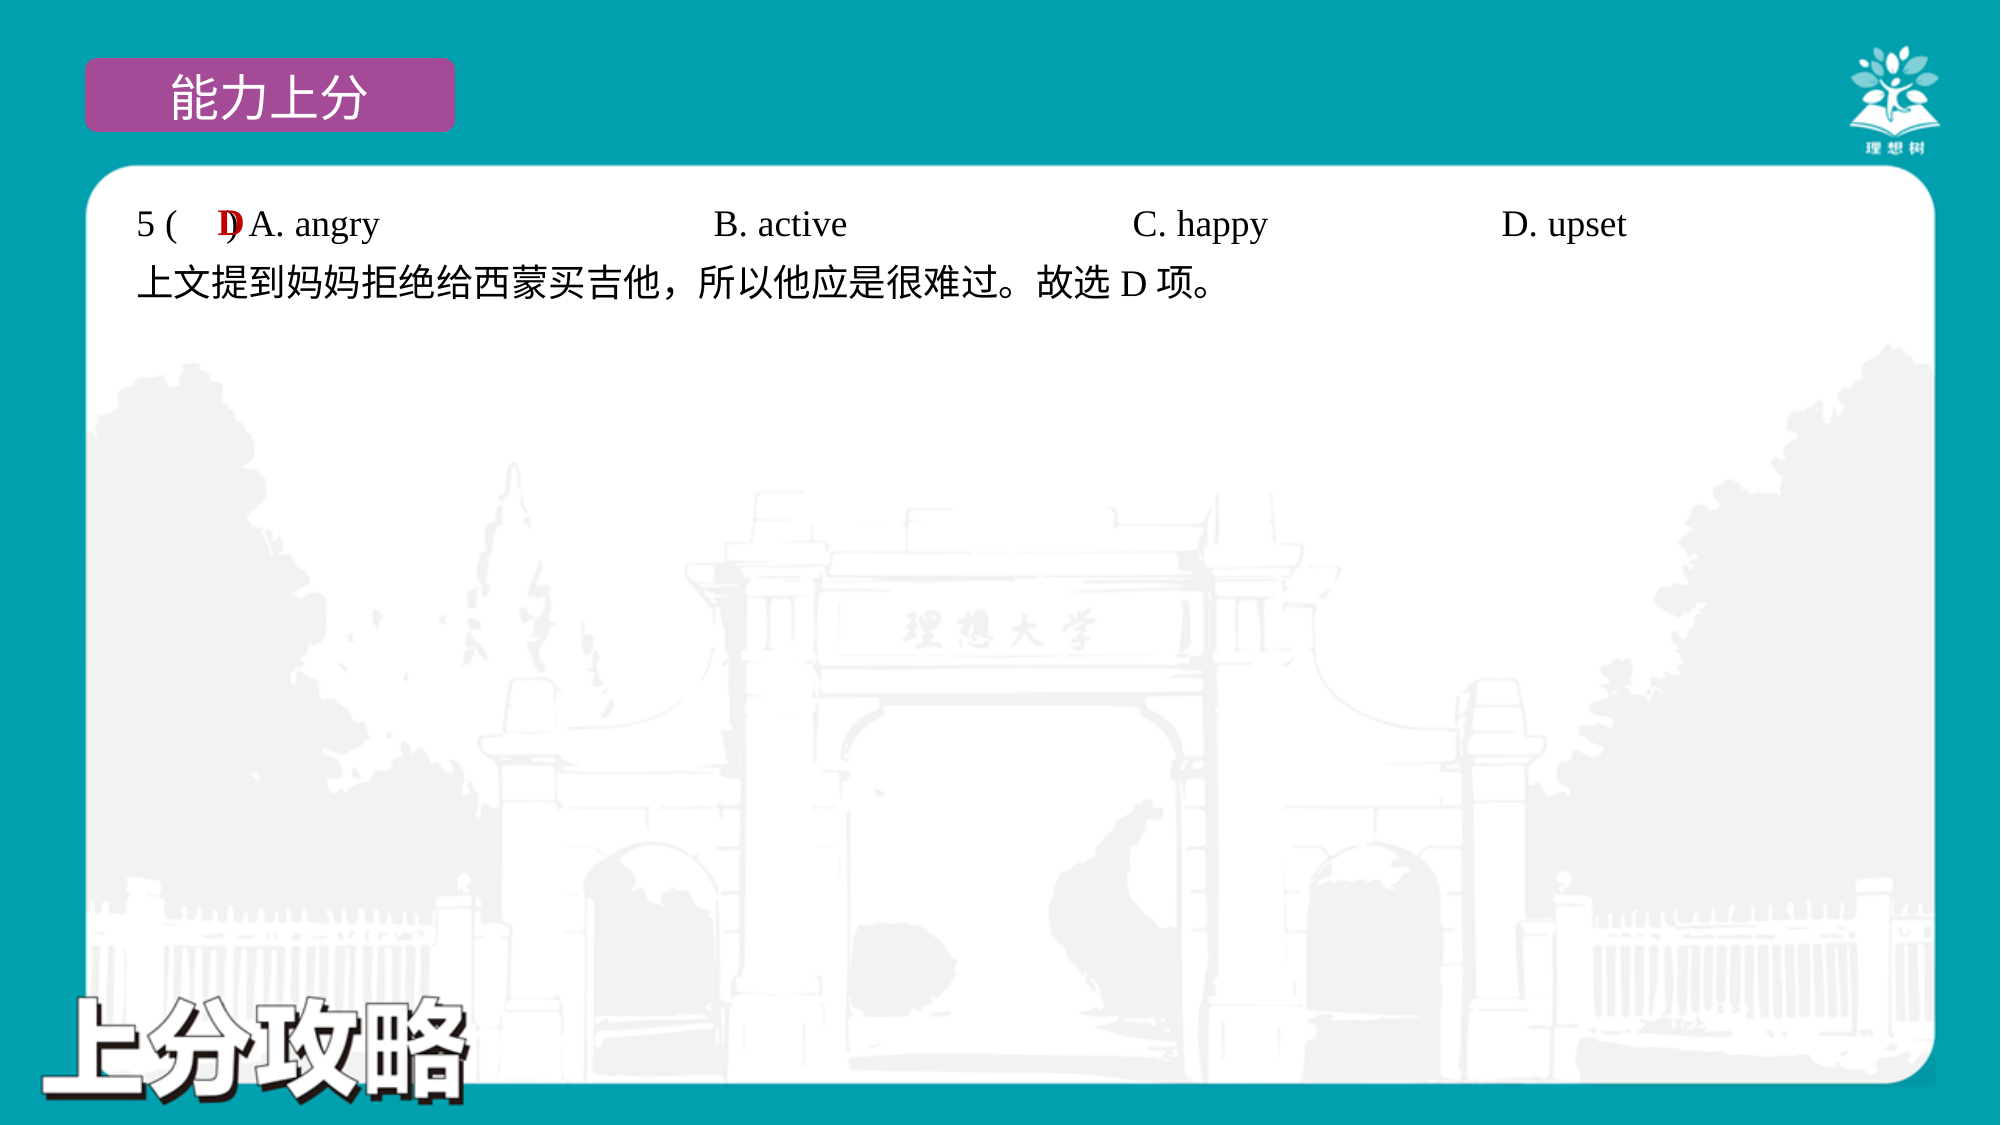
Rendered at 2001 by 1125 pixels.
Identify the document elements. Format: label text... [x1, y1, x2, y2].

picture [0, 0, 2000, 1125]
text_box 上文提到妈妈拒绝给西蒙买吉他，所以他应是很难过。故选D项。 [136, 237, 1865, 297]
text_box 5 ( ) A. angry B. active C. happy D. upset [136, 176, 1865, 237]
text_box D [204, 176, 259, 236]
